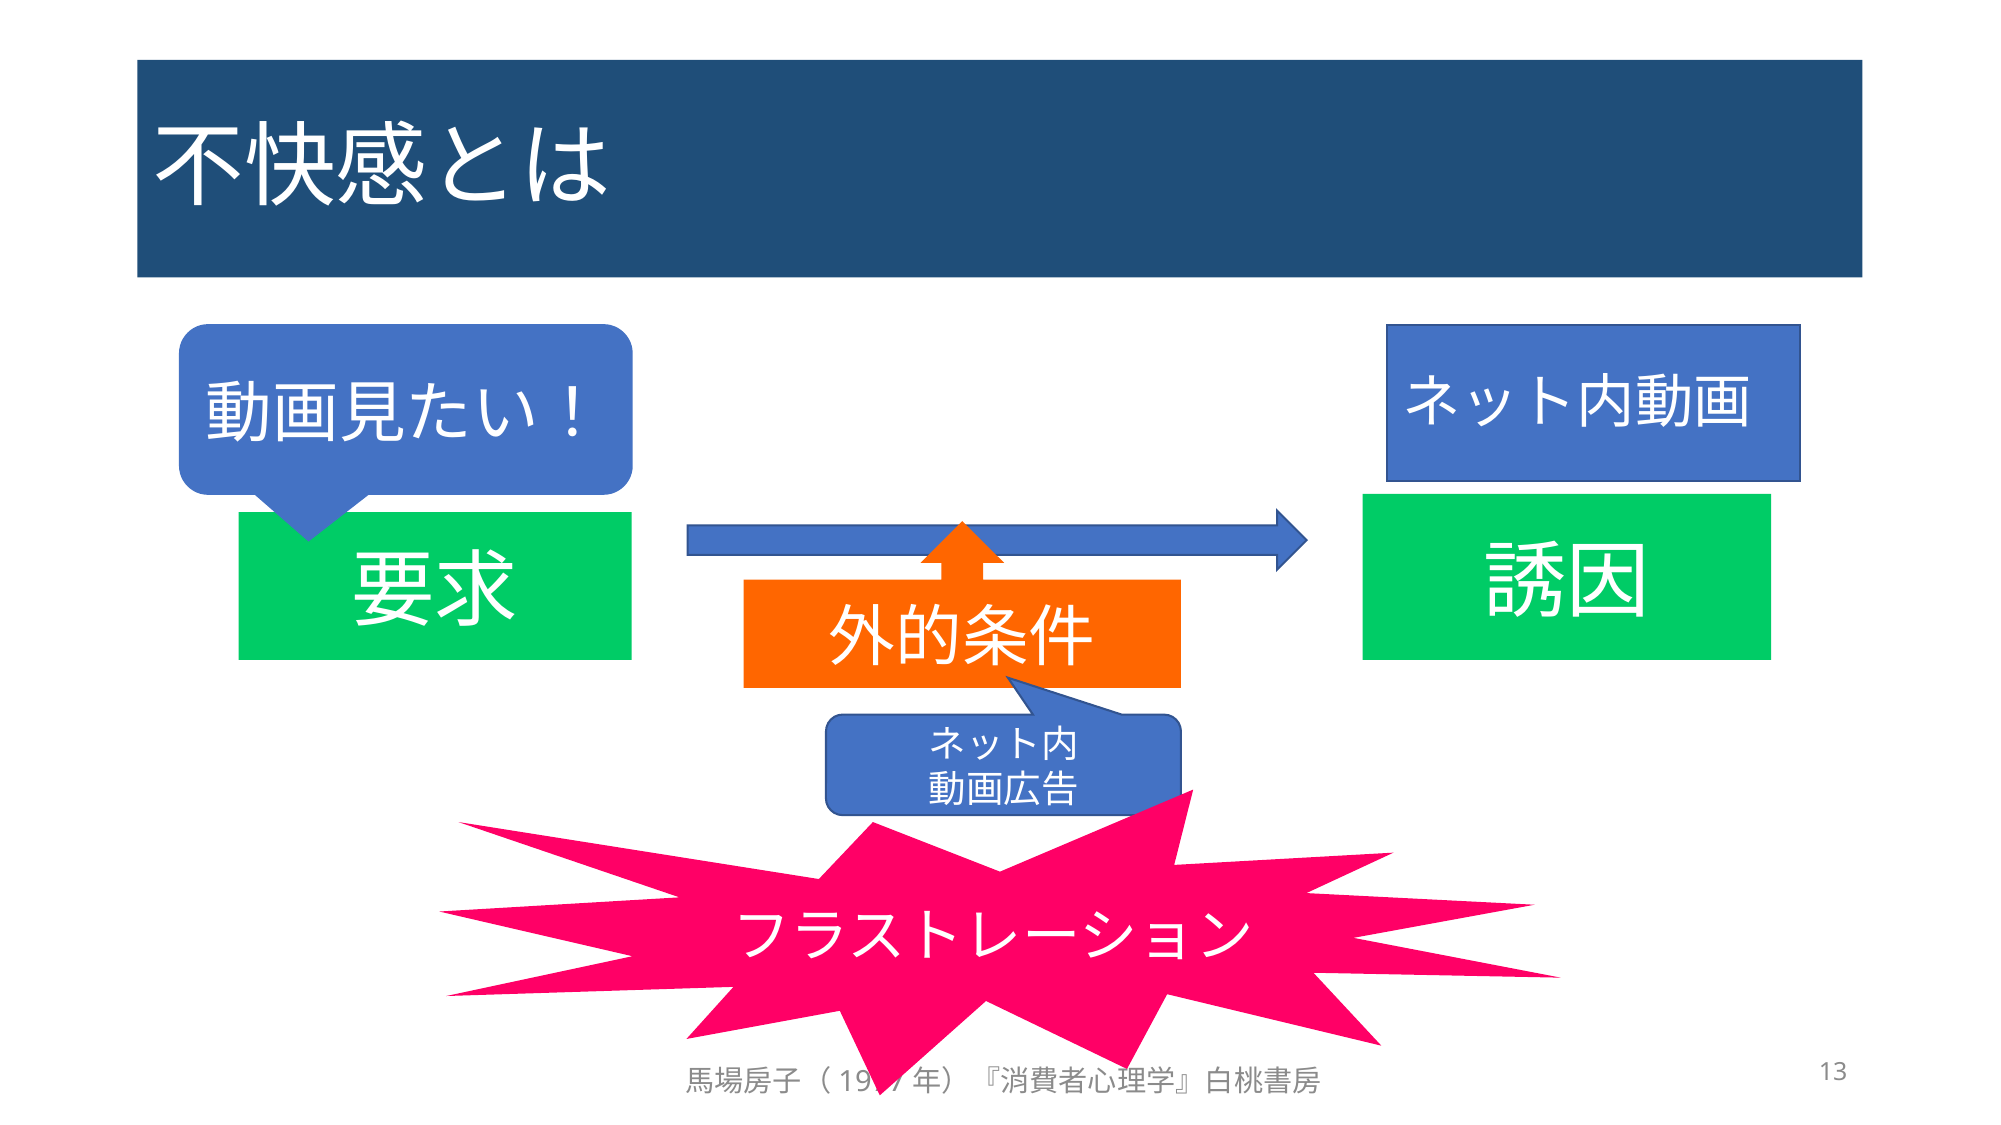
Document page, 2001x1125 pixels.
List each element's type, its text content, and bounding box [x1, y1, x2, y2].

list ネット内動画 [1386, 324, 1801, 482]
slide_number 13 [1412, 1042, 1863, 1103]
text_box 要求 [238, 511, 633, 661]
footer 馬場房子（1977年）『消費者心理学』白桃書房 [666, 1064, 1341, 1125]
title 不快感とは [137, 59, 1863, 278]
text_box 外的条件 [742, 519, 1183, 690]
text_box [686, 524, 956, 556]
text_box フラストレーション [439, 787, 1561, 1098]
text_box ネット内 動画広告 [824, 675, 1182, 817]
text_box [968, 508, 1309, 573]
text_box 動画見たい！ [178, 324, 633, 542]
text_box 誘因 [1362, 493, 1772, 661]
